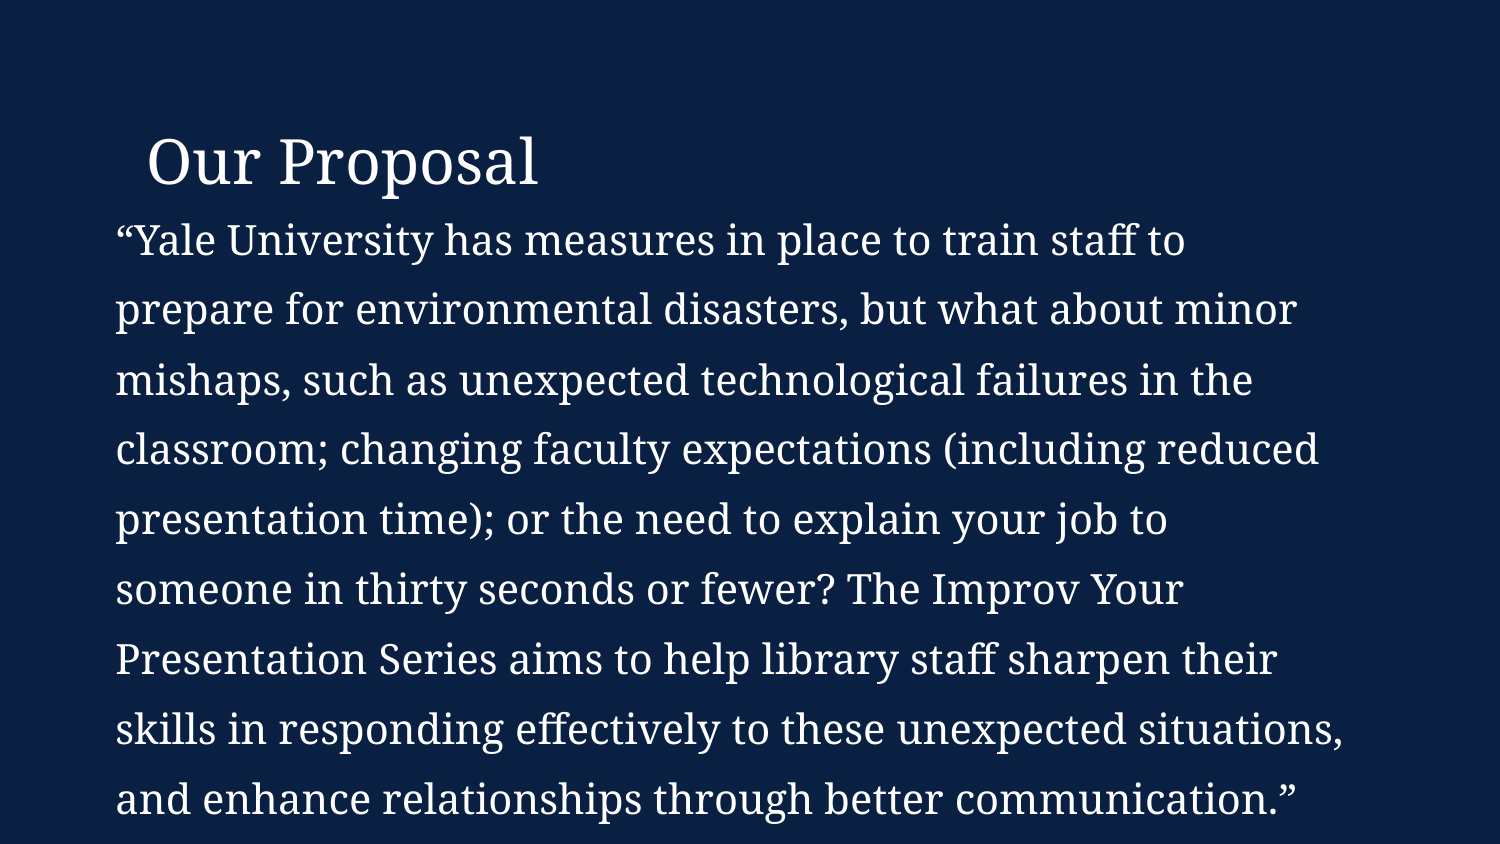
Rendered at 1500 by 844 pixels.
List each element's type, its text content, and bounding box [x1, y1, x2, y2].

list “Yale University has measures in place to train staff to prepare for environmental disasters, but what about minor mishaps, such as unexpected technological failures in the classroom; changing faculty expectations (including reduced presentation time); or the need to explain your job to someone in thirty seconds or fewer? The Improv Your Presentation Series aims to help library staff sharpen their skills in responding effectively to these unexpected situations, and enhance relationships through better communication.” [100, 185, 1370, 726]
list Our Proposal [131, 99, 1370, 185]
